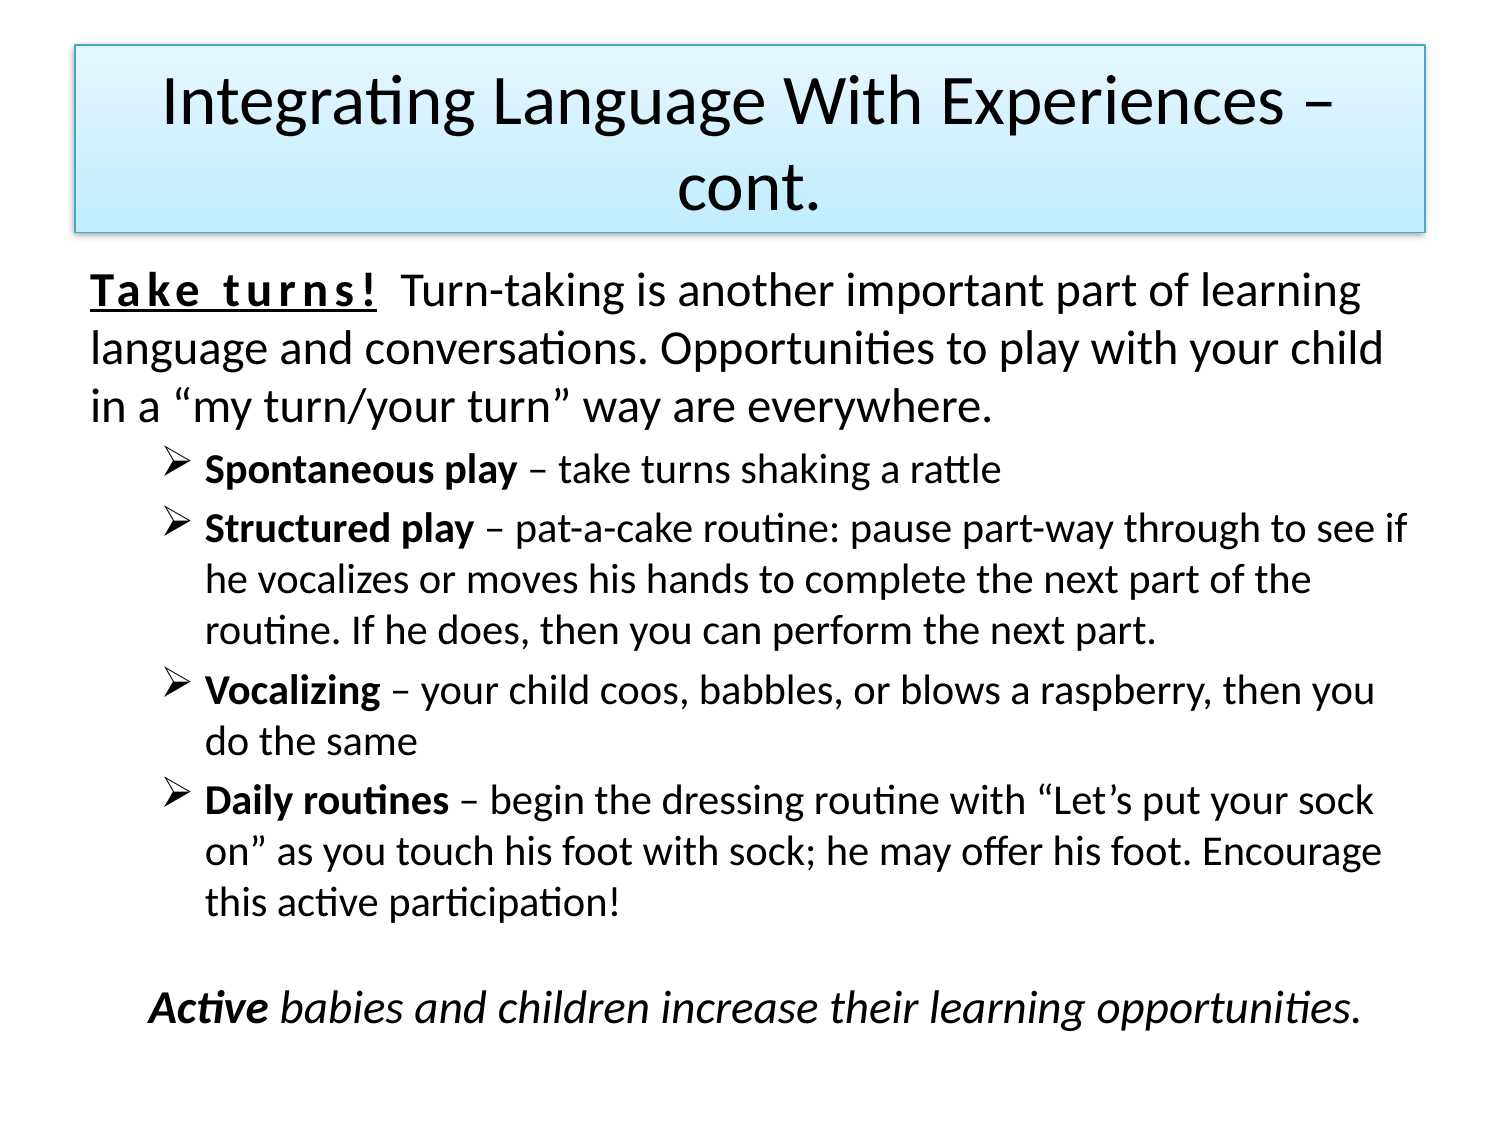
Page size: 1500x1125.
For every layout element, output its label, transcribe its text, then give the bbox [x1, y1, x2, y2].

list Take turns! Turn-taking is another important part of learning language and conversations. Opportunities to play with your child in a “my turn/your turn” way are everywhere. Spontaneous play – take turns shaking a rattle Structured play – pat-a-cake routine: pause part-way through to see if he vocalizes or moves his hands to complete the next part of the routine. If he does, then you can perform the next part. Vocalizing – your child coos, babbles, or blows a raspberry, then you do the same Daily routines – begin the dressing routine with “Let’s put your sock on” as you touch his foot with sock; he may offer his foot. Encourage this active participation! Active babies and children increase their learning opportunities. [75, 249, 1438, 1050]
title Integrating Language With Experiences – cont. [74, 44, 1426, 233]
